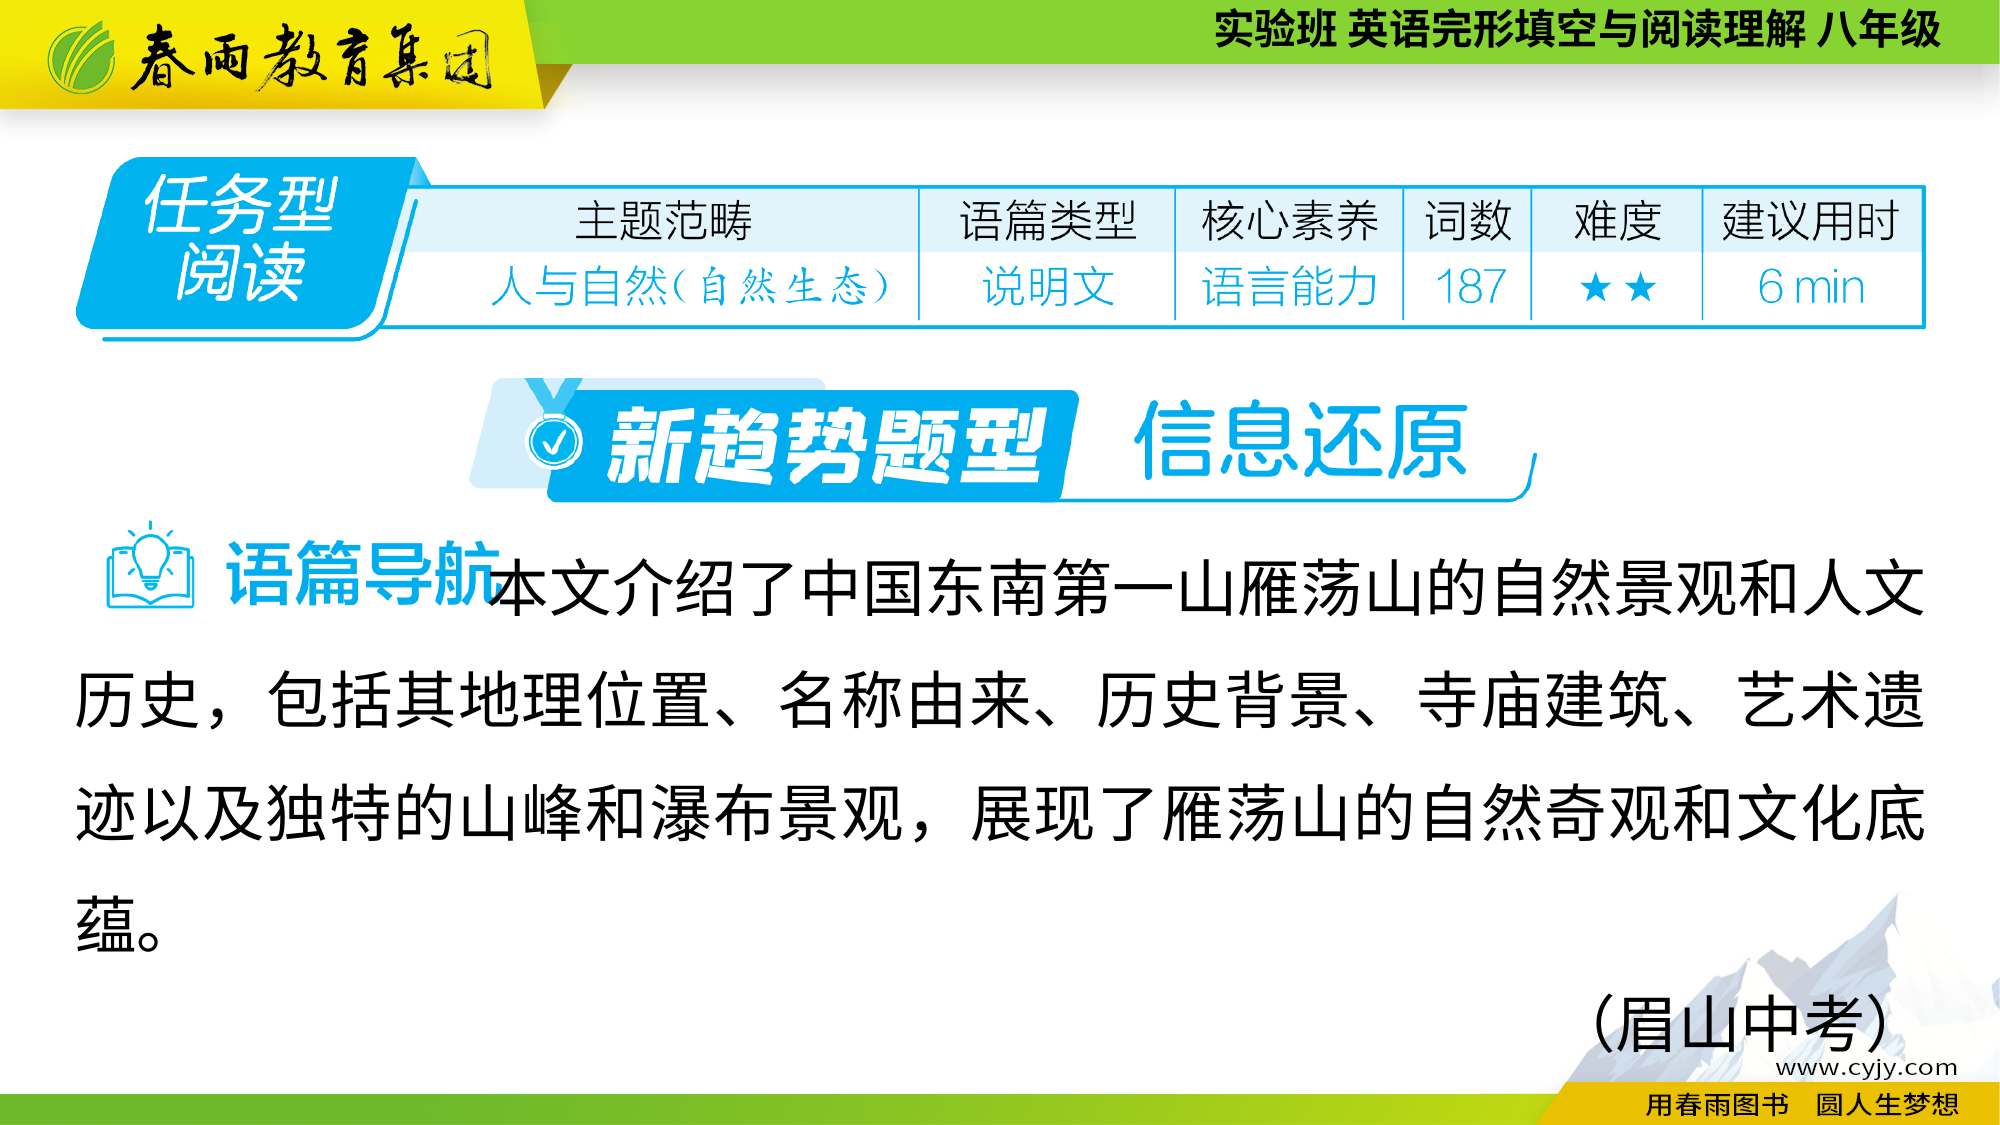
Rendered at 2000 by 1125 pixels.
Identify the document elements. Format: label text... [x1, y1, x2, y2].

list 本文介绍了中国东南第一山雁荡山的自然景观和人文历史，包括其地理位置、名称由来、历史背景、寺庙建筑、艺术遗迹以及独特的山峰和瀑布景观，展现了雁荡山的自然奇观和文化底蕴。 [59, 504, 1944, 940]
picture [0, 0, 2000, 1125]
text_box （眉山中考） [59, 940, 1944, 1068]
